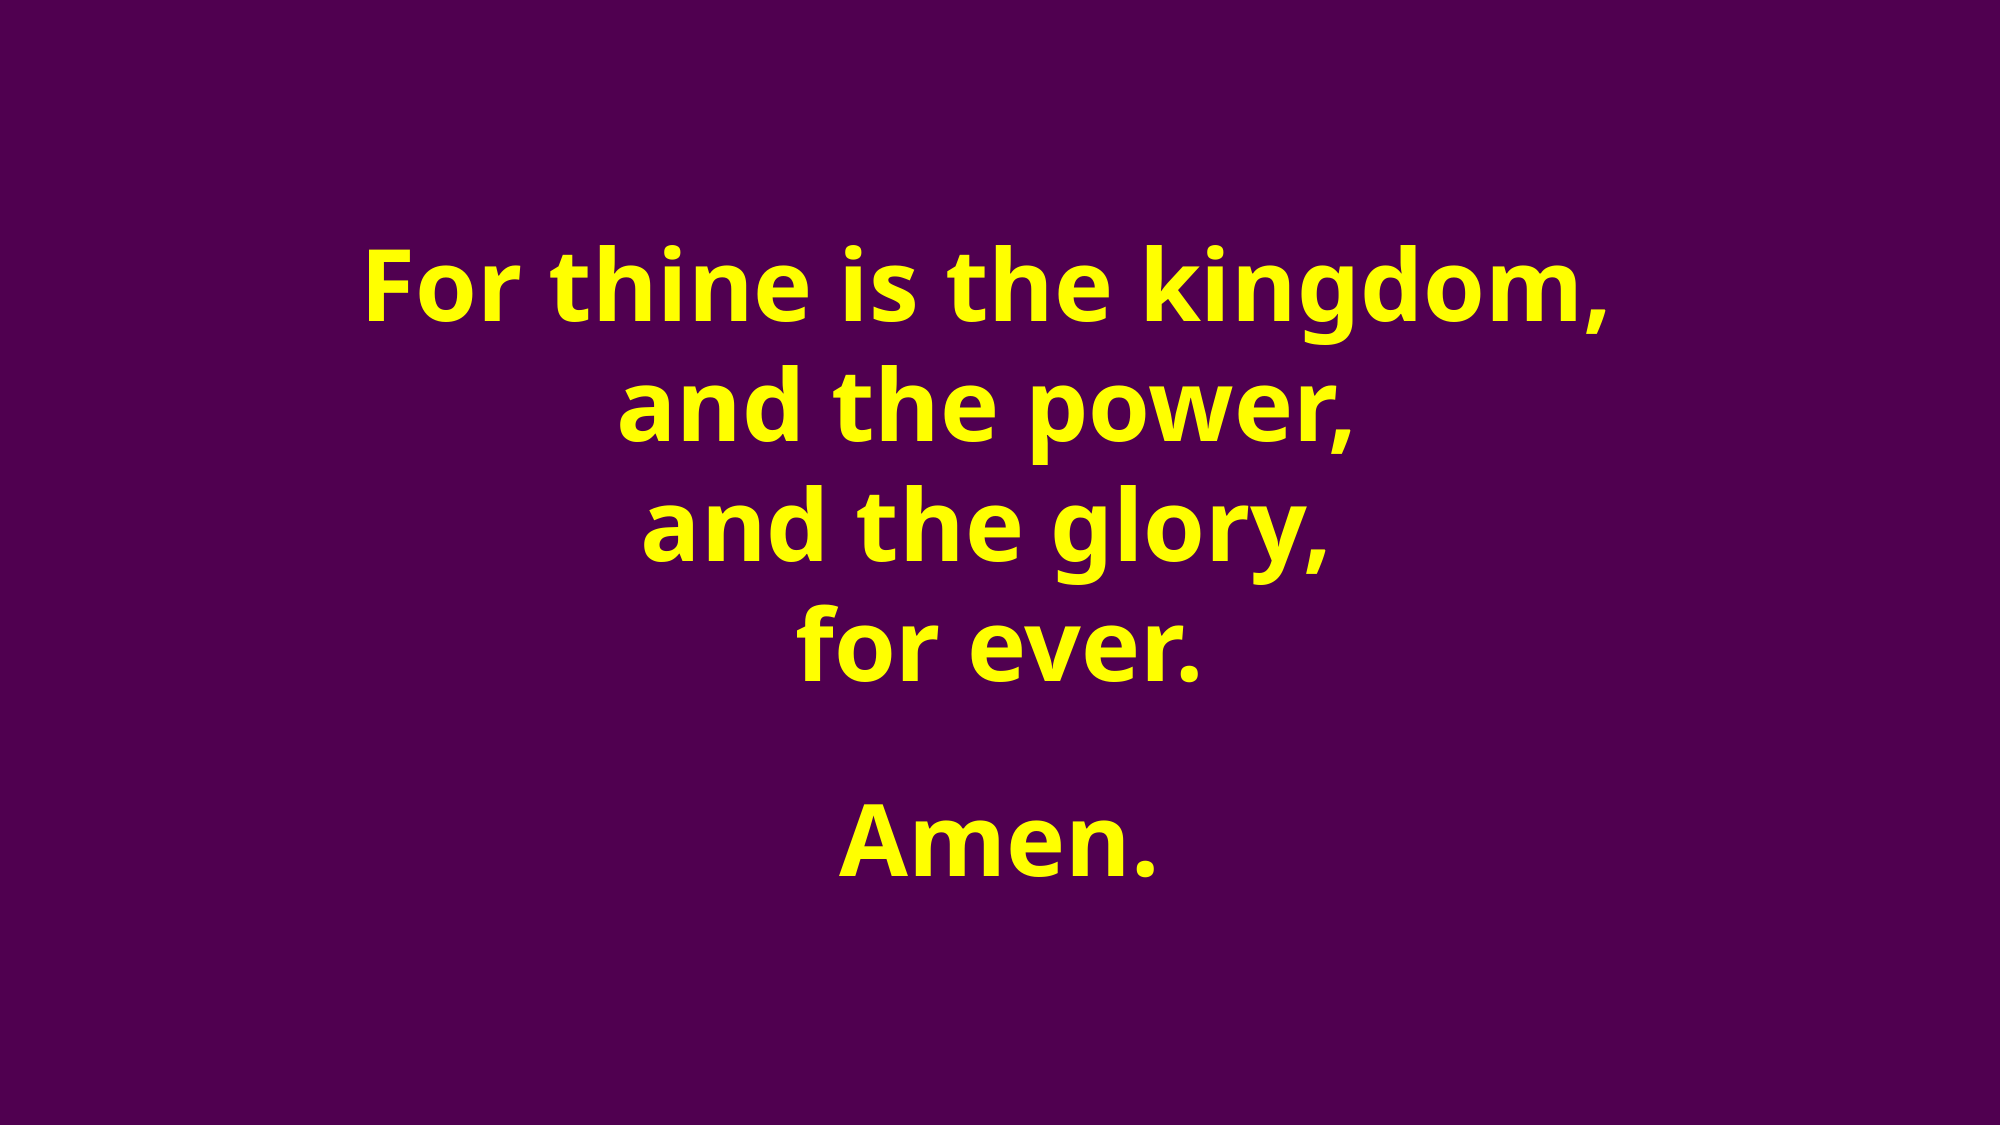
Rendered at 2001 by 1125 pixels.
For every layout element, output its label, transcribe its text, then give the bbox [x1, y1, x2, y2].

text_box For thine is the kingdom, and the power, and the glory, for ever. Amen. [0, 214, 2000, 904]
